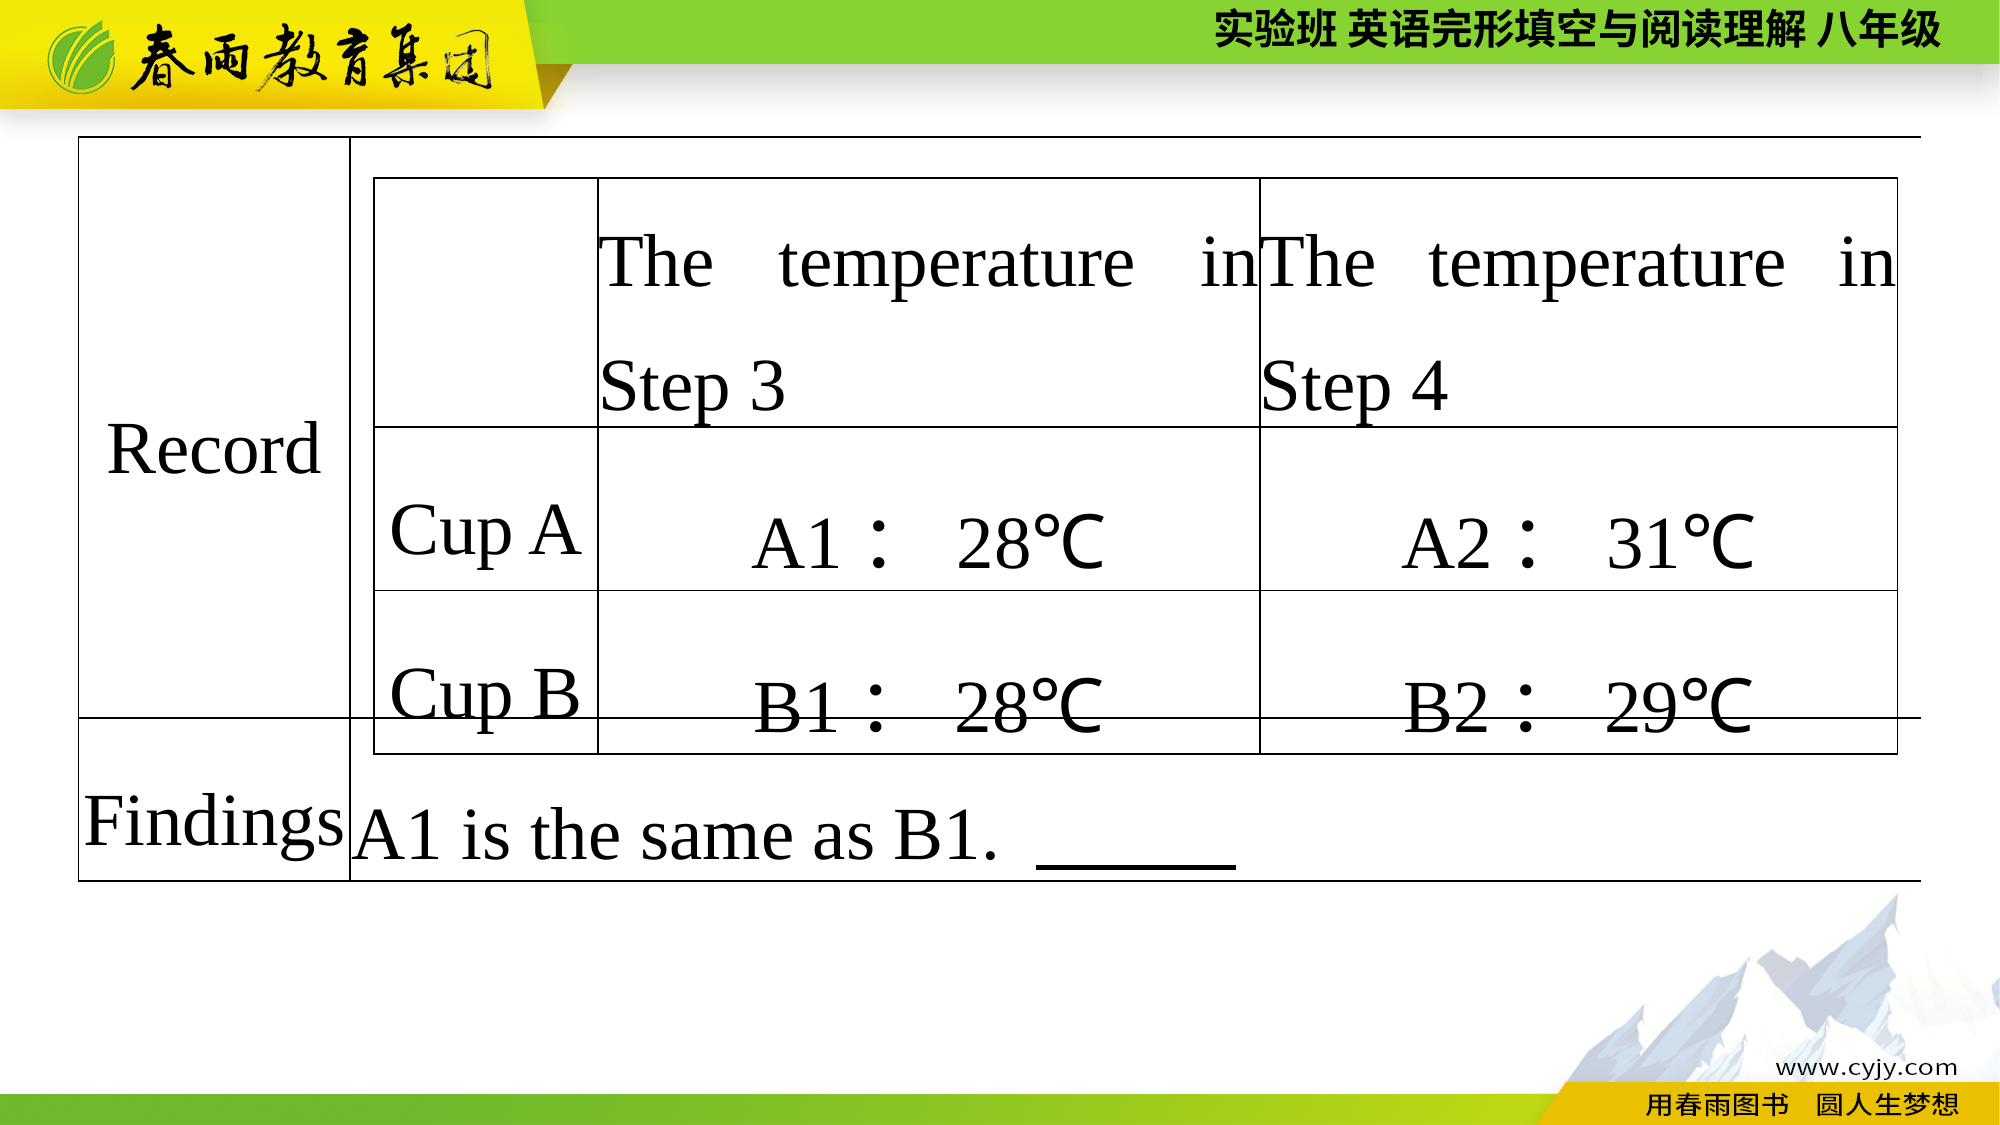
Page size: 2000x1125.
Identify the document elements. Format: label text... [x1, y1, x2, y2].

table_header The temperature in Step 4 [1261, 179, 1897, 426]
table_cell A1：28℃ [599, 428, 1259, 590]
table_header The temperature in Step 3 [599, 179, 1259, 426]
table_header [351, 138, 1921, 717]
table_cell B1：28℃ [599, 591, 1259, 753]
table_header [375, 179, 597, 426]
table_cell A1 is the same as B1. ， [351, 719, 1921, 880]
picture [0, 0, 2000, 1125]
table_cell A2：31℃ [1261, 428, 1897, 590]
table_cell B2：29℃ [1261, 591, 1897, 753]
table_header Record [79, 138, 349, 717]
table_cell Cup B [375, 591, 597, 753]
table_cell Findings [79, 719, 349, 880]
table_cell Cup A [375, 428, 597, 590]
